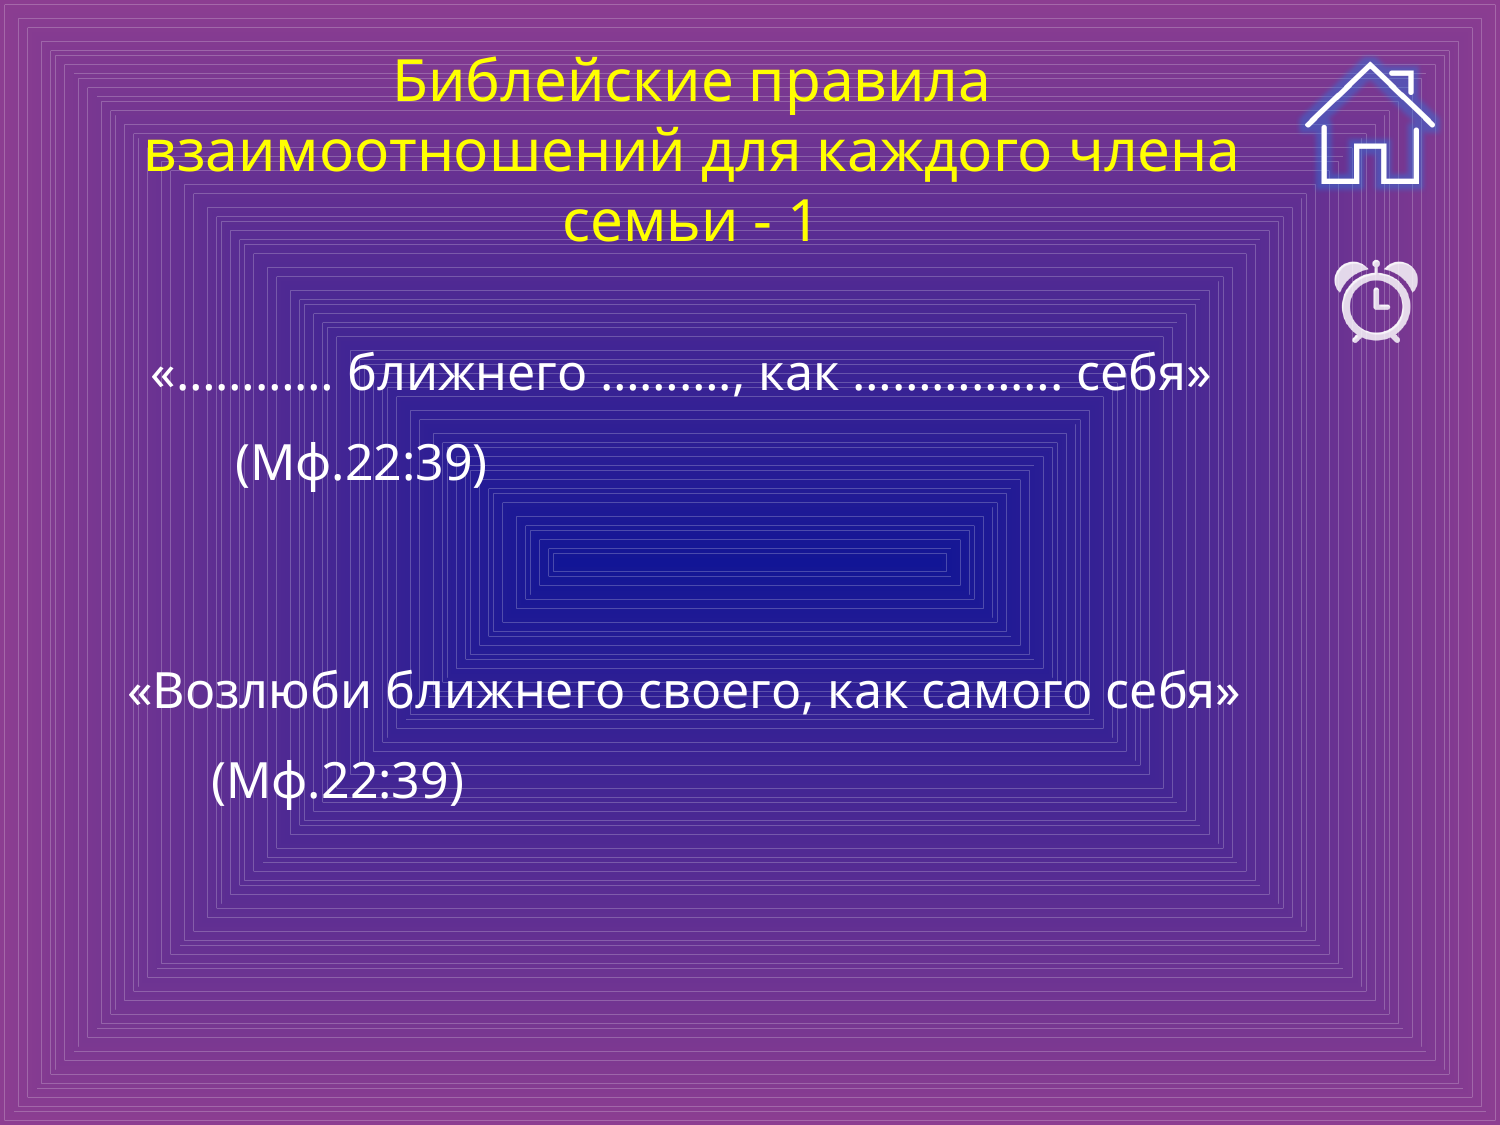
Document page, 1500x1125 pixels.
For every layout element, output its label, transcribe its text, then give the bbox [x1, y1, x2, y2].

picture [1304, 54, 1435, 184]
picture [1328, 255, 1424, 350]
text_box «Возлюби ближнего своего, как самого себя» (Мф.22:39) [112, 621, 1353, 863]
list «………… ближнего ………., как ……………. себя» (Мф.22:39) [135, 302, 1329, 544]
text_box Библейские правила взаимоотношений для каждого члена семьи - 1 [100, 54, 1284, 243]
